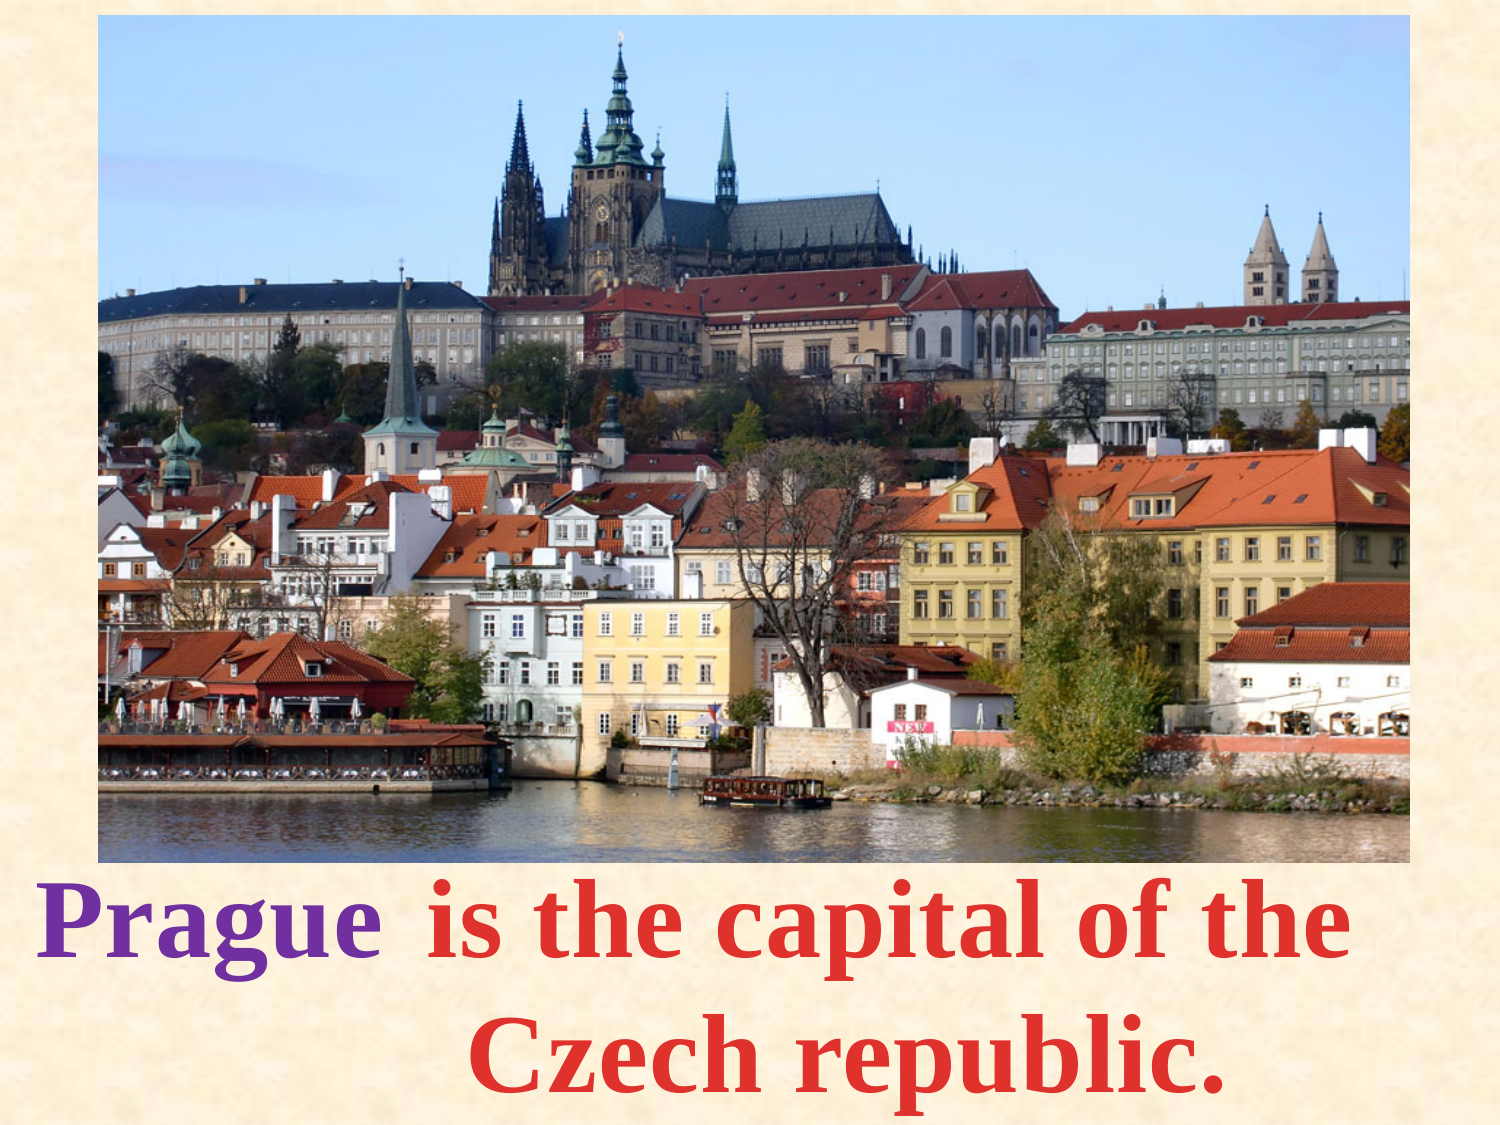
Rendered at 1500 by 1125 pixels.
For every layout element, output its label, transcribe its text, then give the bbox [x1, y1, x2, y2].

text_box Prague [19, 837, 426, 988]
text_box is the capital of the Czech republic. [194, 837, 1500, 1123]
picture [0, 0, 1500, 1125]
